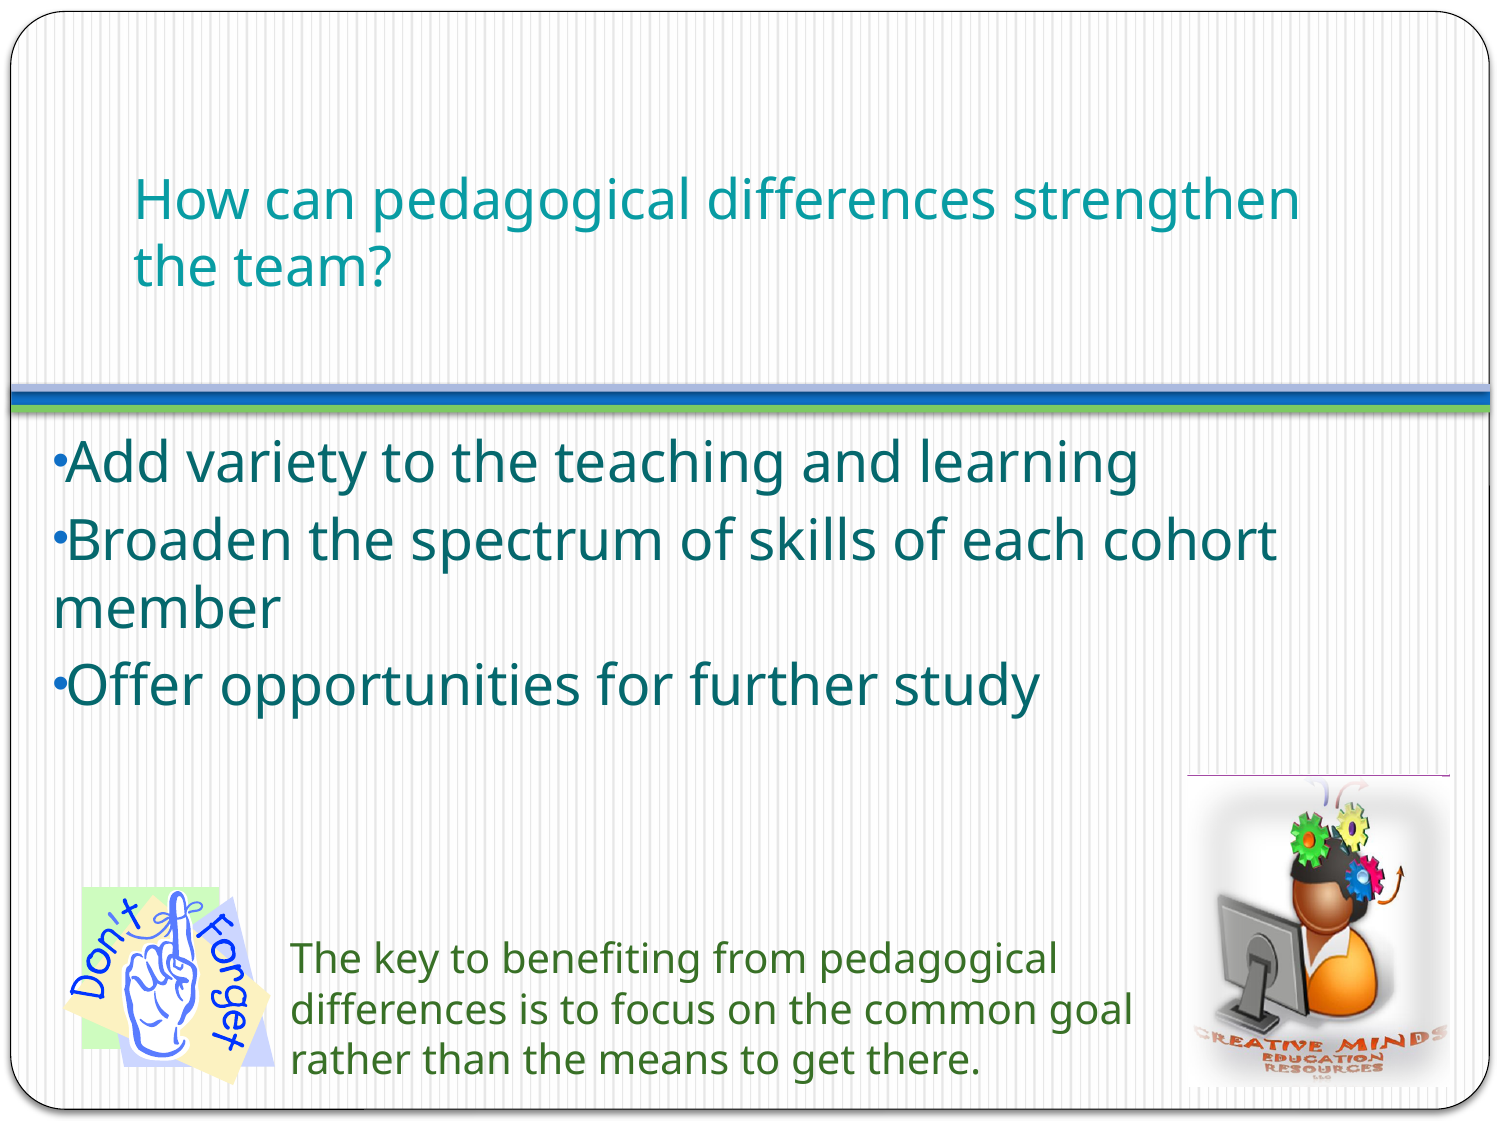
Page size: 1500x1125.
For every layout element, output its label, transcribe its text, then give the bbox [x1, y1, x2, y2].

text_box The key to benefiting from pedagogical differences is to focus on the common goal rather than the means to get there. [274, 924, 1238, 1125]
picture [62, 887, 276, 1086]
picture [1187, 774, 1451, 1087]
list Add variety to the teaching and learning Broaden the spectrum of skills of each cohort member Offer opportunities for further study [37, 417, 1475, 725]
title How can pedagogical differences strengthen the team? [118, 156, 1394, 380]
